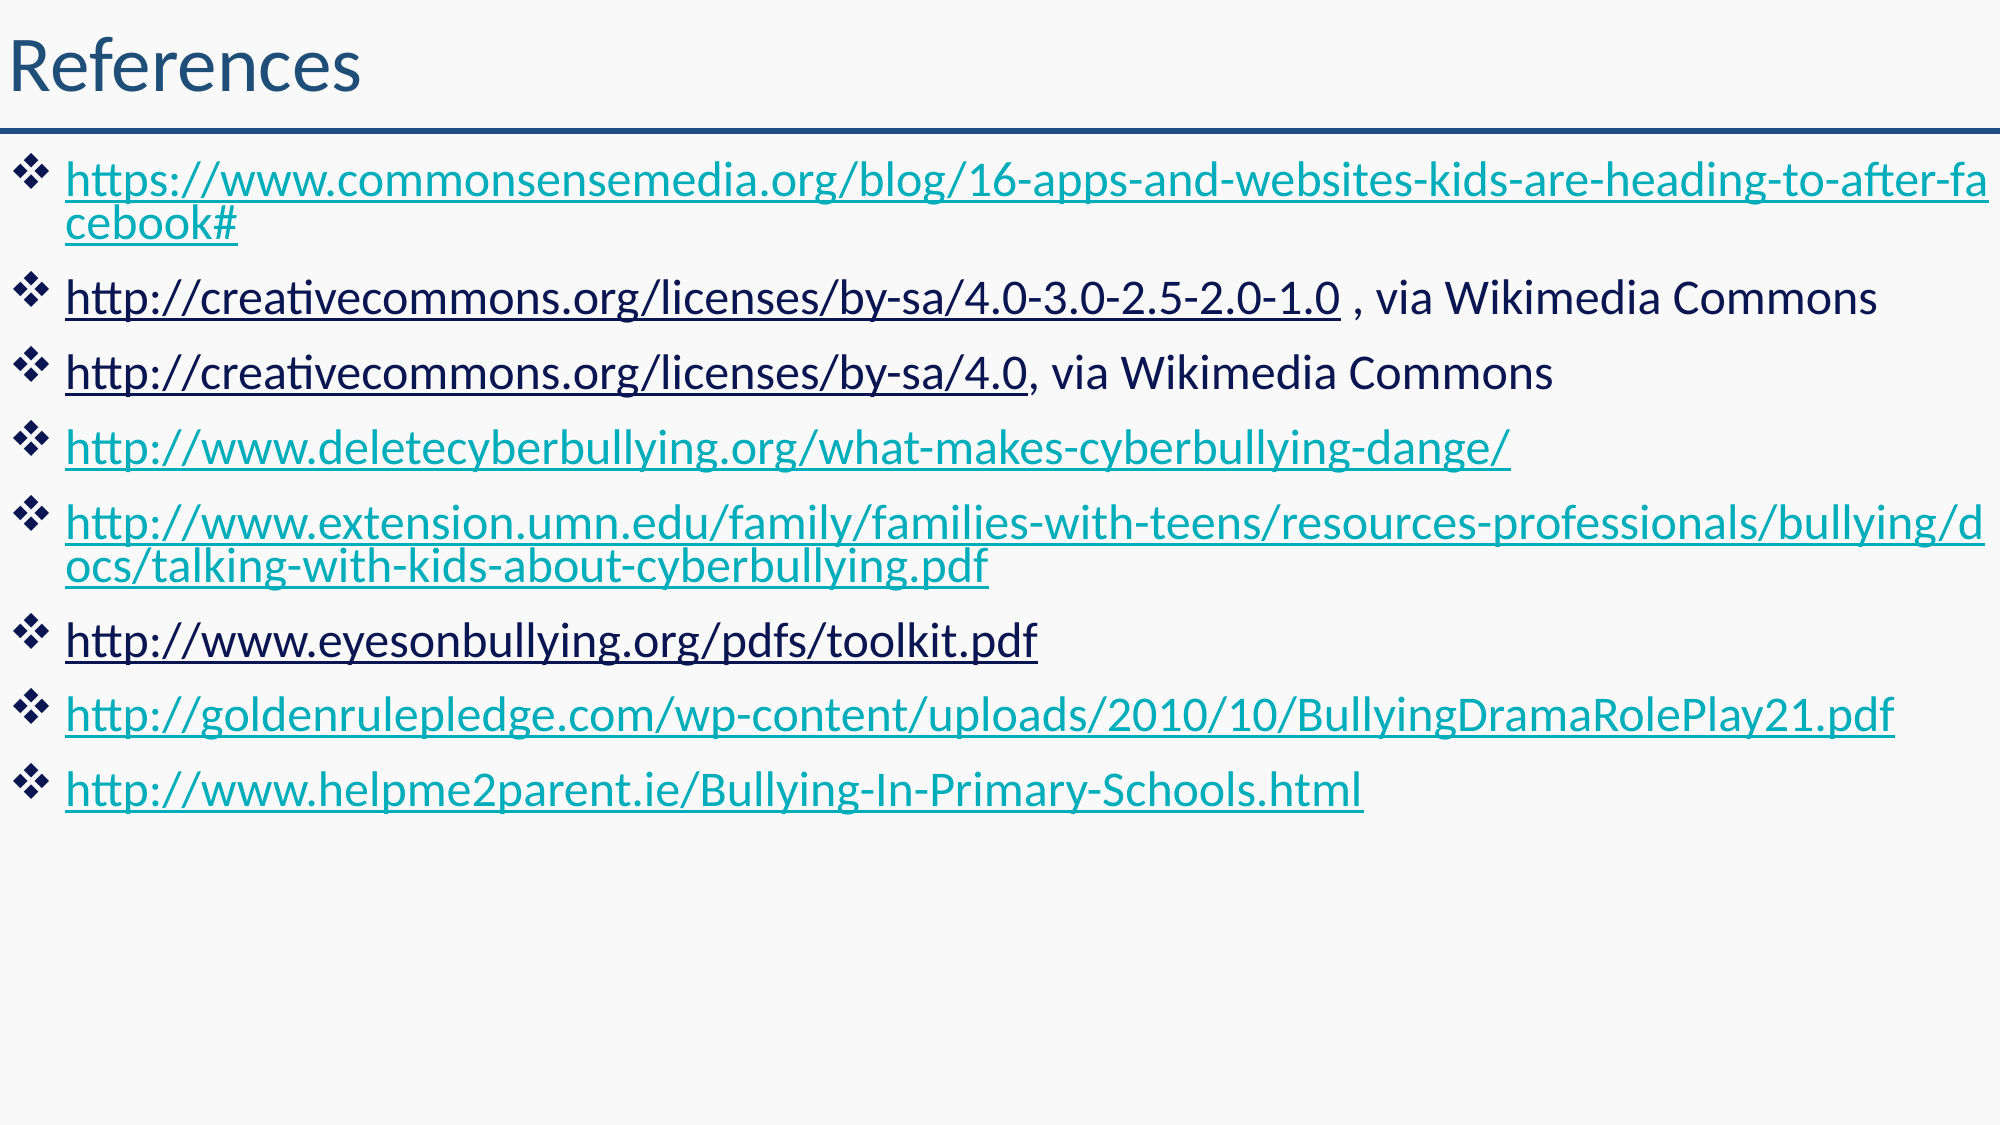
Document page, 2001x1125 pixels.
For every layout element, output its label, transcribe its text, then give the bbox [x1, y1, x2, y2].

title References [0, 0, 2000, 131]
list https://www.commonsensemedia.org/blog/16-apps-and-websites-kids-are-heading-to-after-facebook# http://creativecommons.org/licenses/by-sa/4.0-3.0-2.5-2.0-1.0 , via Wikimedia Commons http://creativecommons.org/licenses/by-sa/4.0, via Wikimedia Commons http://www.deletecyberbullying.org/what-makes-cyberbullying-dange/ http://www.extension.umn.edu/family/families-with-teens/resources-professionals/bullying/docs/talking-with-kids-about-cyberbullying.pdf http://www.eyesonbullying.org/pdfs/toolkit.pdf http://goldenrulepledge.com/wp-content/uploads/2010/10/BullyingDramaRolePlay21.pdf http://www.helpme2parent.ie/Bullying-In-Primary-Schools.html [0, 144, 2000, 1111]
